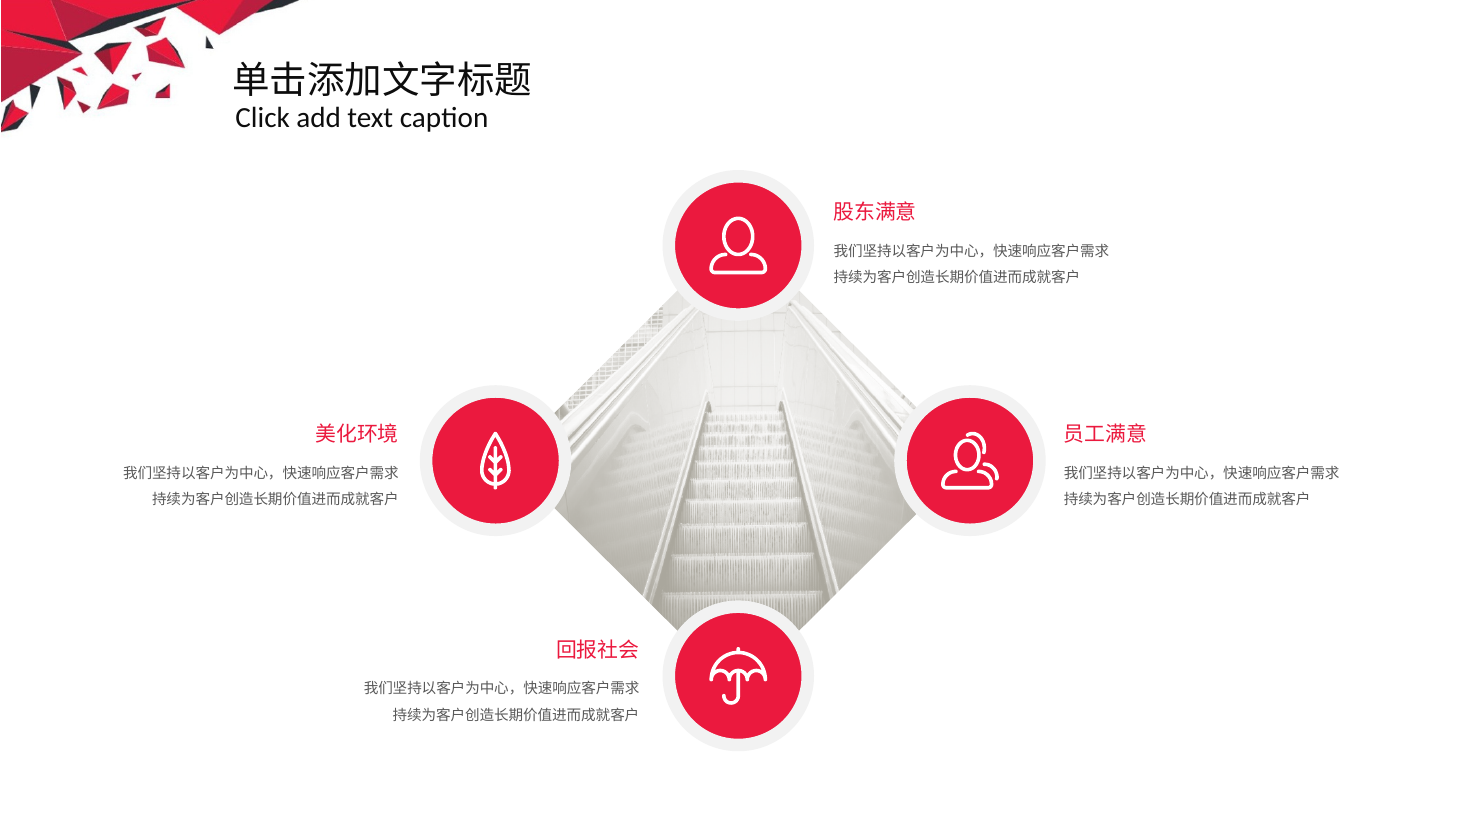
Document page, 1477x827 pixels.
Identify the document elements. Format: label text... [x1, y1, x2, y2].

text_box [900, 391, 1040, 530]
text_box 美化环境 我们坚持以客户为中心，快速响应客户需求持续为客户创造长期价值进而成就客户 [99, 460, 410, 514]
text_box 股东满意 我们坚持以客户为中心，快速响应客户需求持续为客户创造长期价值进而成就客户 [822, 180, 1133, 291]
text_box 员工满意 我们坚持以客户为中心，快速响应客户需求持续为客户创造长期价值进而成就客户 [1052, 403, 1363, 514]
picture [0, 0, 810, 452]
text_box 回报社会 我们坚持以客户为中心，快速响应客户需求持续为客户创造长期价值进而成就客户 [340, 618, 651, 729]
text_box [425, 391, 566, 530]
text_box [668, 176, 808, 315]
text_box [570, 303, 901, 621]
text_box [214, 107, 1477, 808]
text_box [668, 606, 808, 746]
